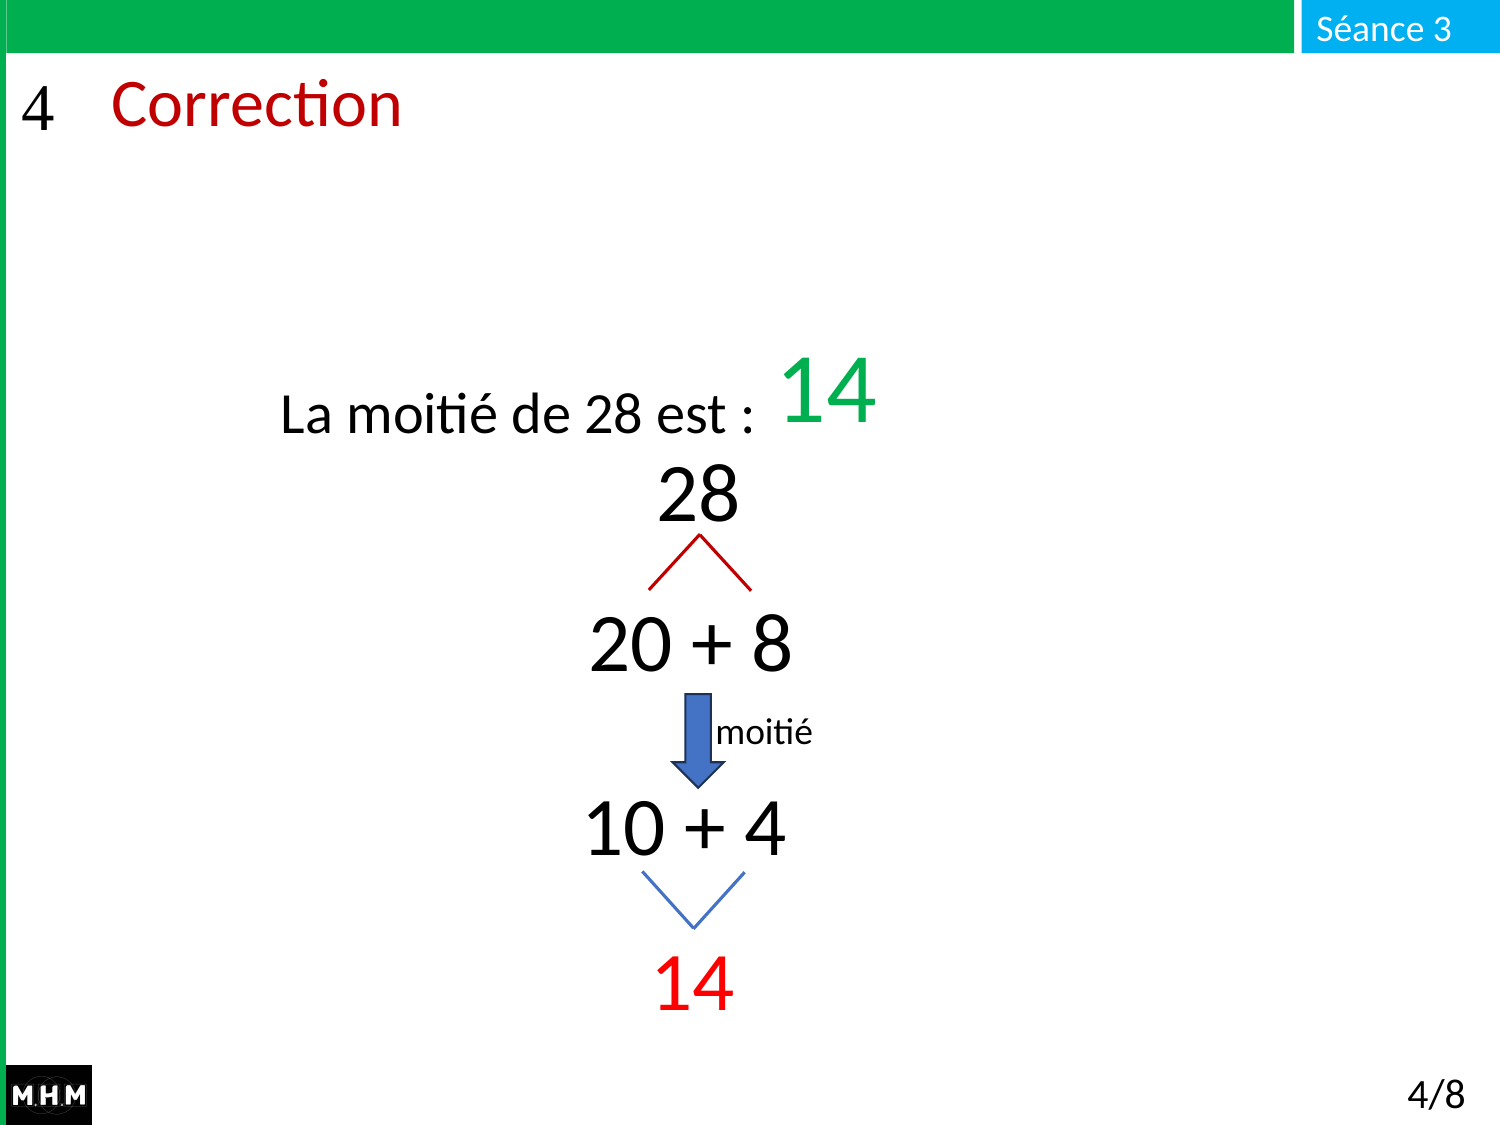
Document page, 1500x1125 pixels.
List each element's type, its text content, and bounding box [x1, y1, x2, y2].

text_box [670, 696, 727, 764]
text_box 14 [751, 314, 902, 450]
text_box 20 + 8 [331, 581, 1051, 696]
text_box La moitié de 28 est : … [266, 297, 875, 498]
picture [6, 1065, 92, 1125]
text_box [642, 871, 745, 929]
text_box 10 + 4 [324, 764, 1044, 879]
list 4/8 [1373, 1064, 1500, 1125]
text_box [648, 534, 752, 591]
text_box 14 [608, 919, 778, 1035]
text_box 28 [633, 430, 764, 546]
title Correction [96, 60, 1391, 150]
text_box moitié [700, 699, 961, 760]
